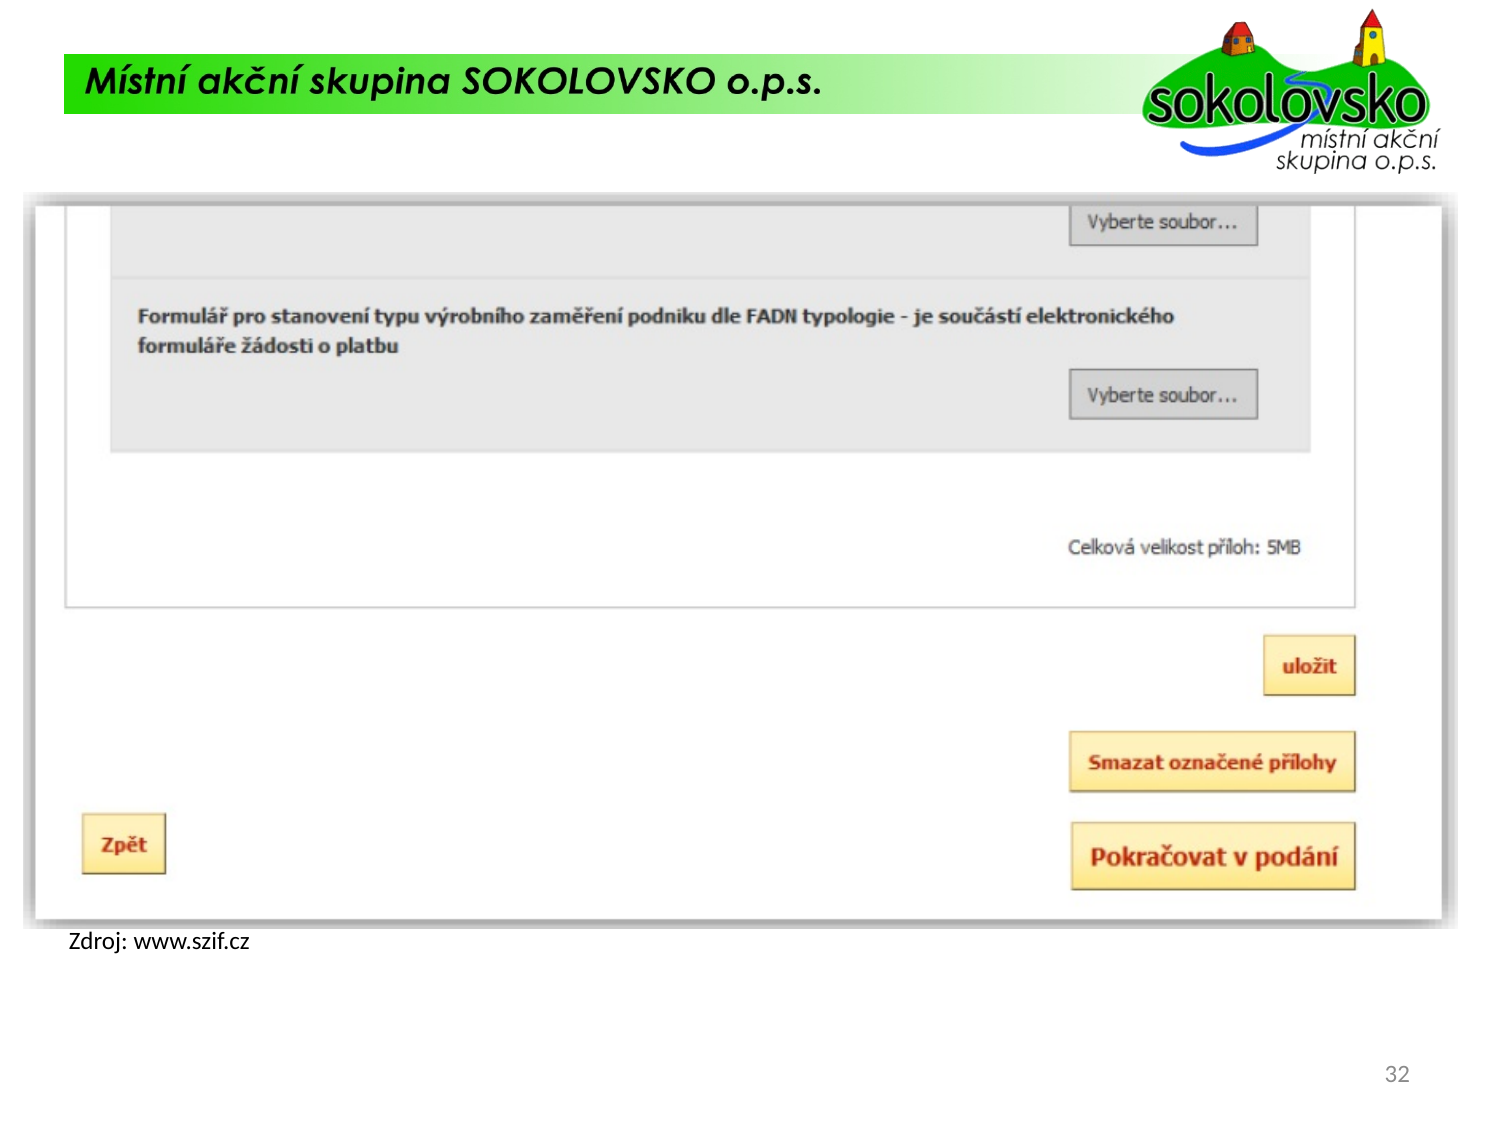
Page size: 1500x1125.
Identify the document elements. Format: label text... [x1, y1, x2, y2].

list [23, 192, 1459, 929]
slide_number 32 [1074, 1042, 1425, 1103]
picture [64, 0, 1455, 197]
text_box Zdroj: www.szif.cz [54, 938, 266, 962]
